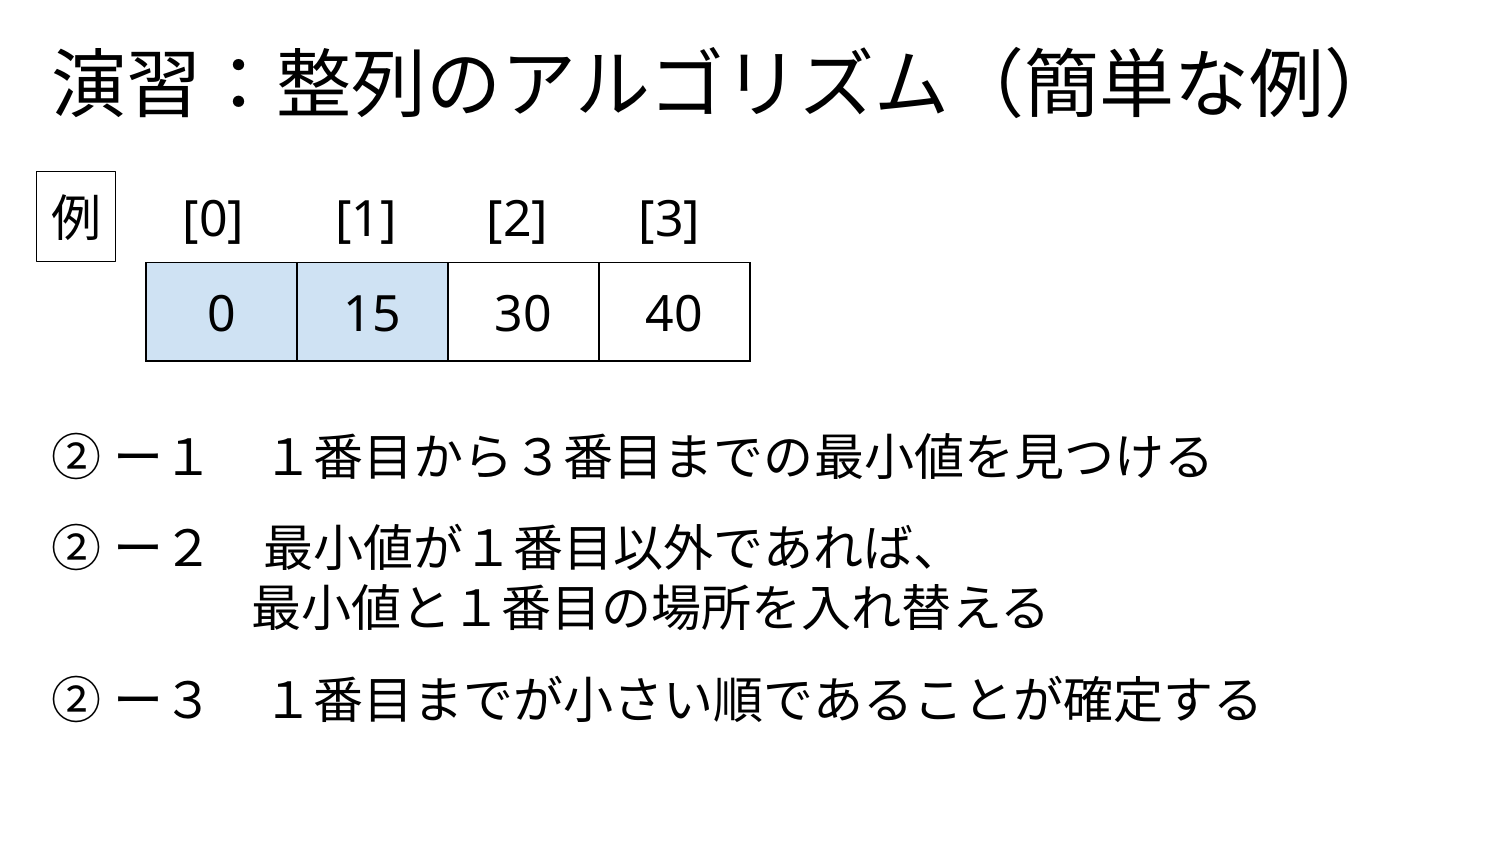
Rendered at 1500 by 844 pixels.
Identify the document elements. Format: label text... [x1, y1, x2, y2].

text_box 例 [36, 171, 116, 262]
text_box [1] [319, 171, 436, 262]
text_box [3] [623, 171, 740, 262]
text_box ②ー１ １番目から３番目までの最小値を見つける [36, 410, 1384, 501]
table_header 15 [298, 263, 447, 360]
text_box ②ー２ 最小値が１番目以外であれば、 最小値と１番目の場所を入れ替える [36, 501, 1384, 652]
text_box [0] [168, 171, 284, 262]
table_header 0 [147, 263, 296, 360]
text_box ②ー３ １番目までが小さい順であることが確定する [36, 653, 1384, 744]
text_box [2] [471, 171, 588, 262]
table_header 40 [600, 263, 749, 360]
title 演習：整列のアルゴリズム（簡単な例） [36, 21, 1435, 131]
table_header 30 [449, 263, 598, 360]
